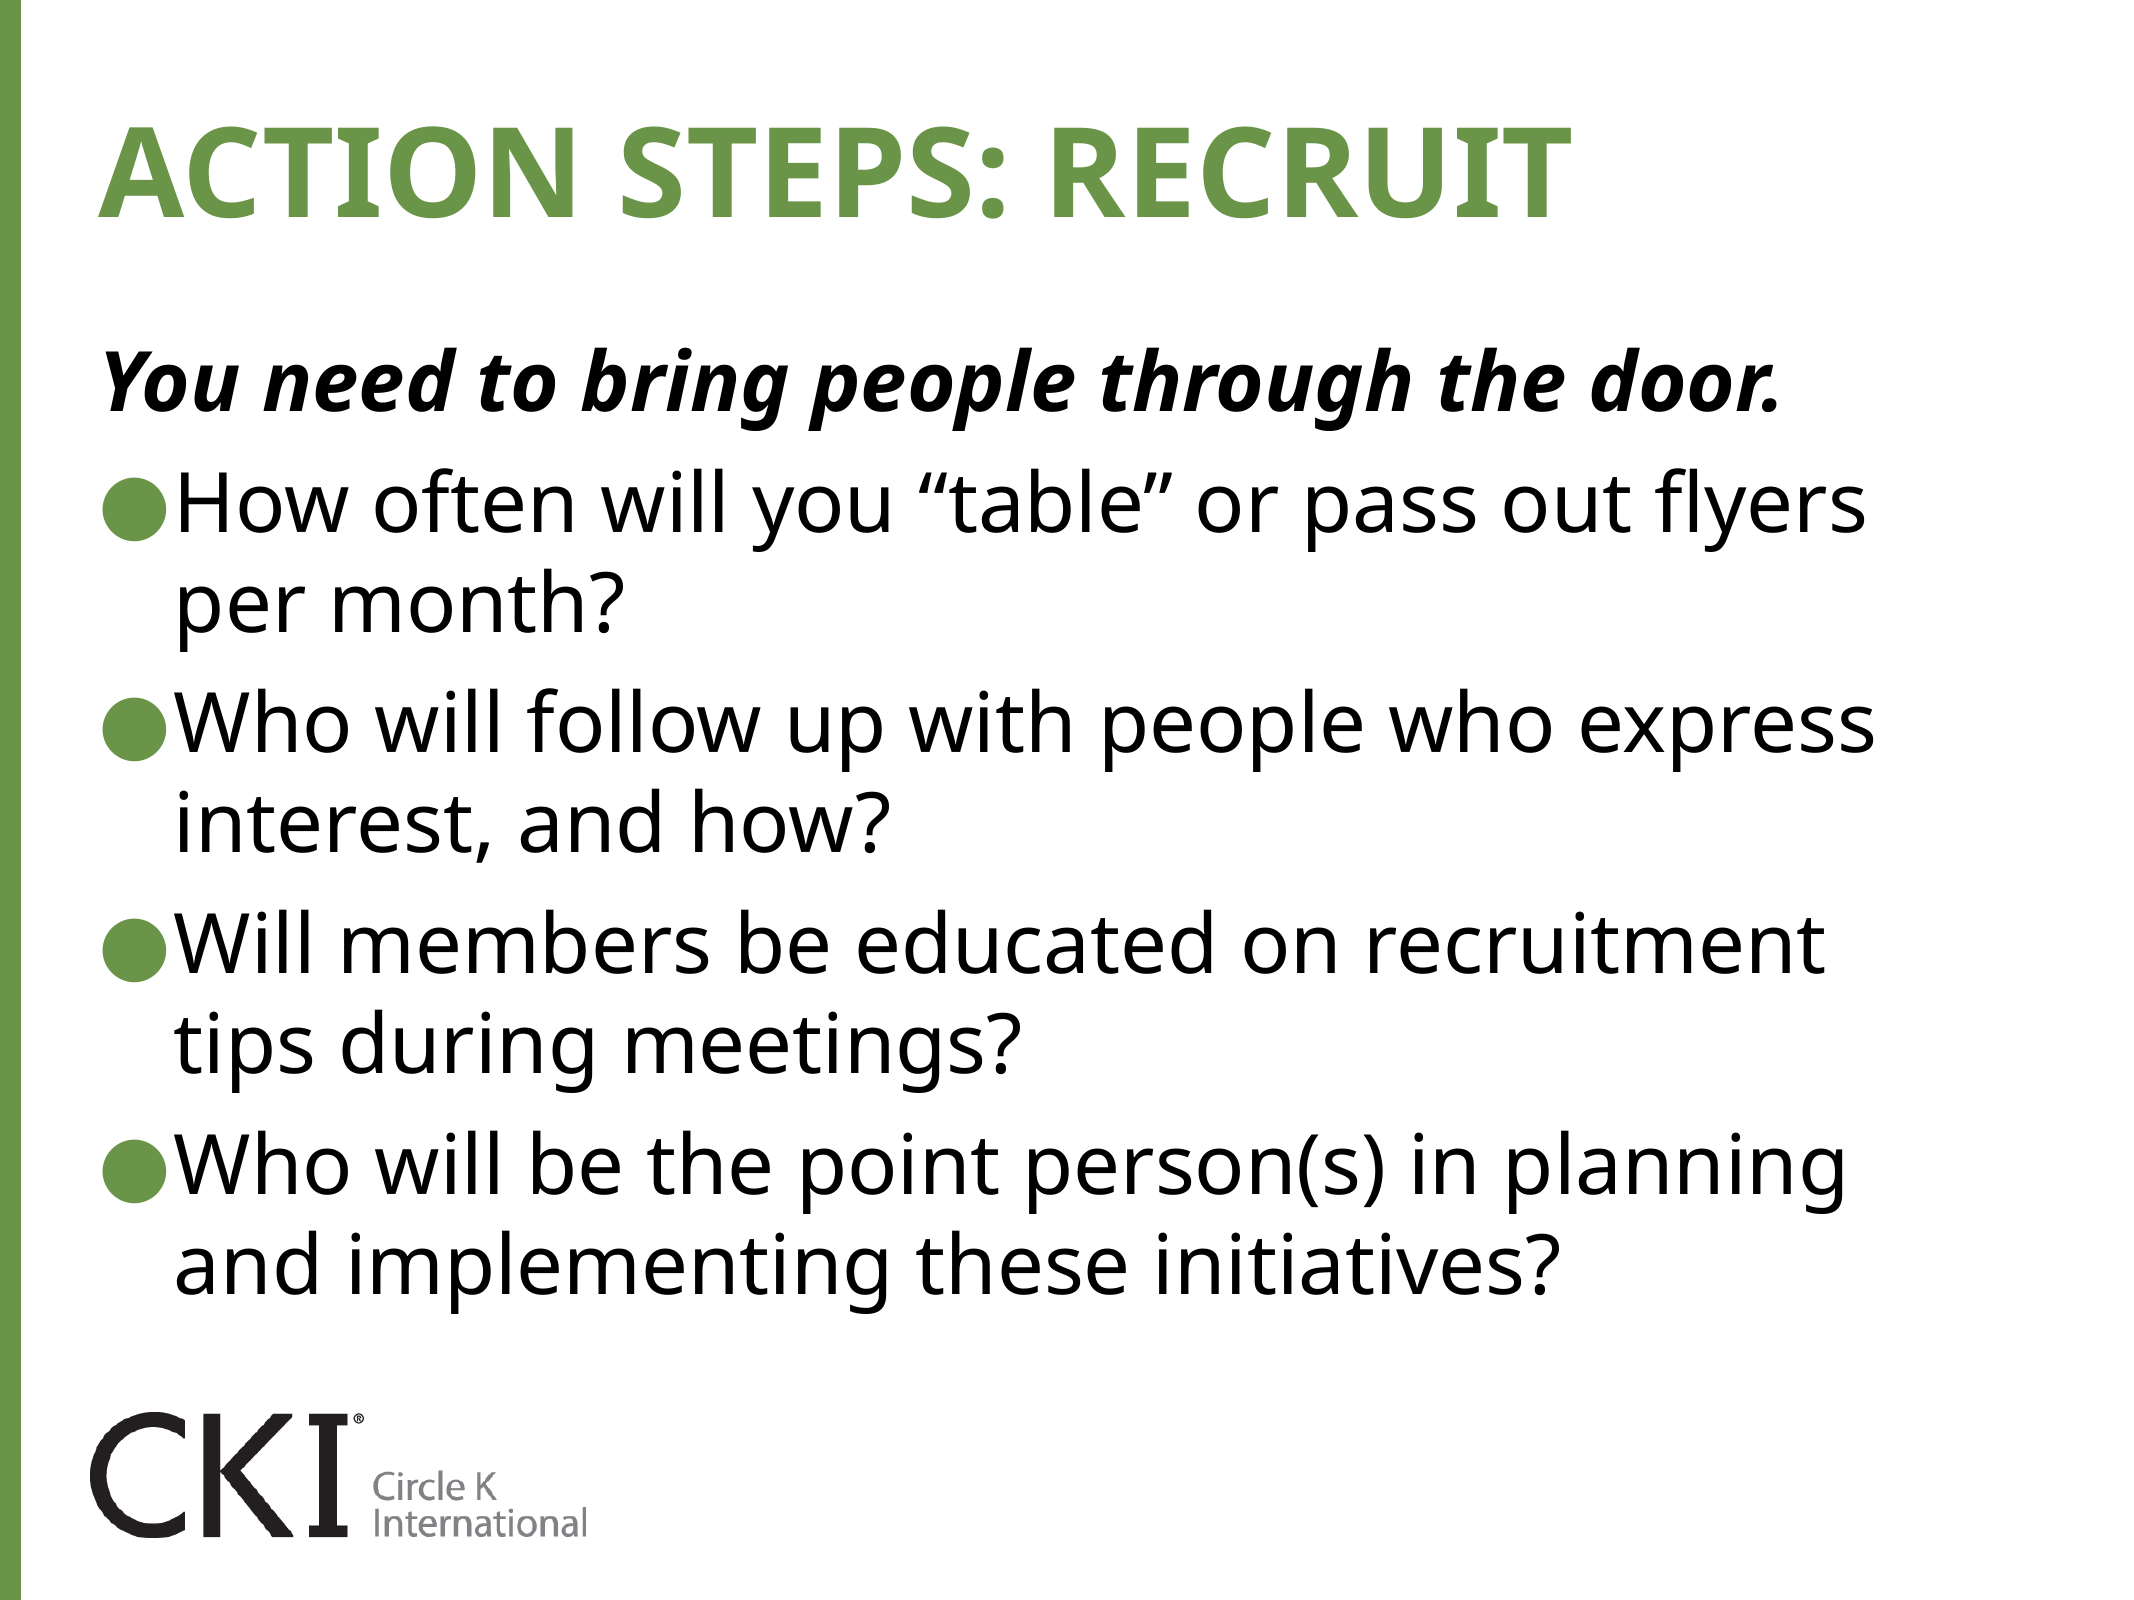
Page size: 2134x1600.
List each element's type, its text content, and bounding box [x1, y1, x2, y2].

list You need to bring people through the door. How often will you “table” or pass out flyers per month? Who will follow up with people who express interest, and how? Will members be educated on recruitment tips during meetings? Who will be the point person(s) in planning and implementing these initiatives? [90, 319, 1960, 1281]
list ACTION STEPS: RECRUIT [90, 37, 1960, 298]
picture [90, 1412, 586, 1538]
